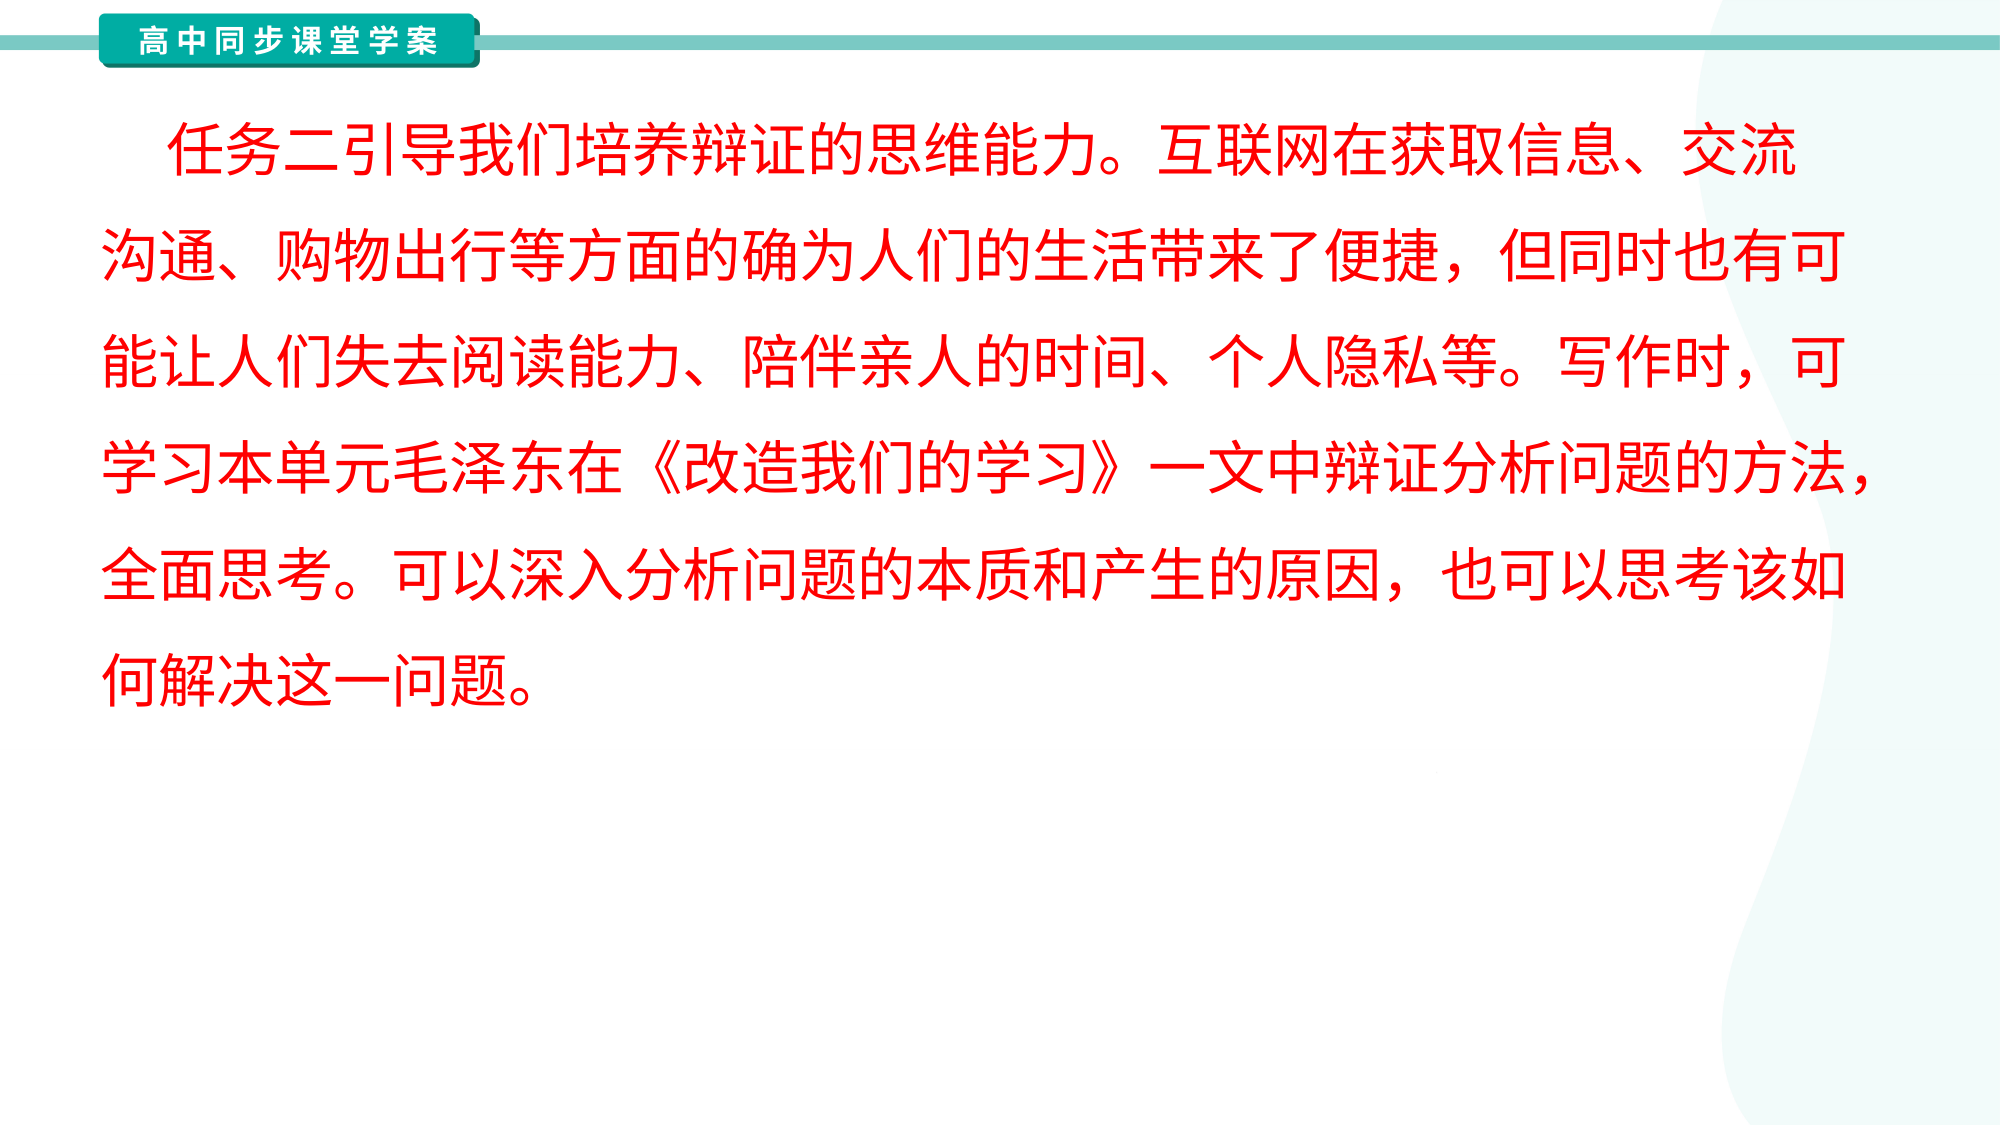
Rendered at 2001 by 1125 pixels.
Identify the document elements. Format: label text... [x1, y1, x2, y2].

picture [0, 0, 2000, 1125]
text_box 任务二引导我们培养辩证的思维能力。互联网在获取信息、交流 沟通、购物出行等方面的确为人们的生活带来了便捷，但同时也有可 能让人们失去阅读能力、陪伴亲人的时间、个人隐私等。写作时，可 学习本单元毛泽东在《改造我们的学习》一文中辩证分析问题的方法， 全面思考。可以深入分析问题的本质和产生的原因，也可以思考该如 何解决这一问题。 [100, 76, 1899, 715]
